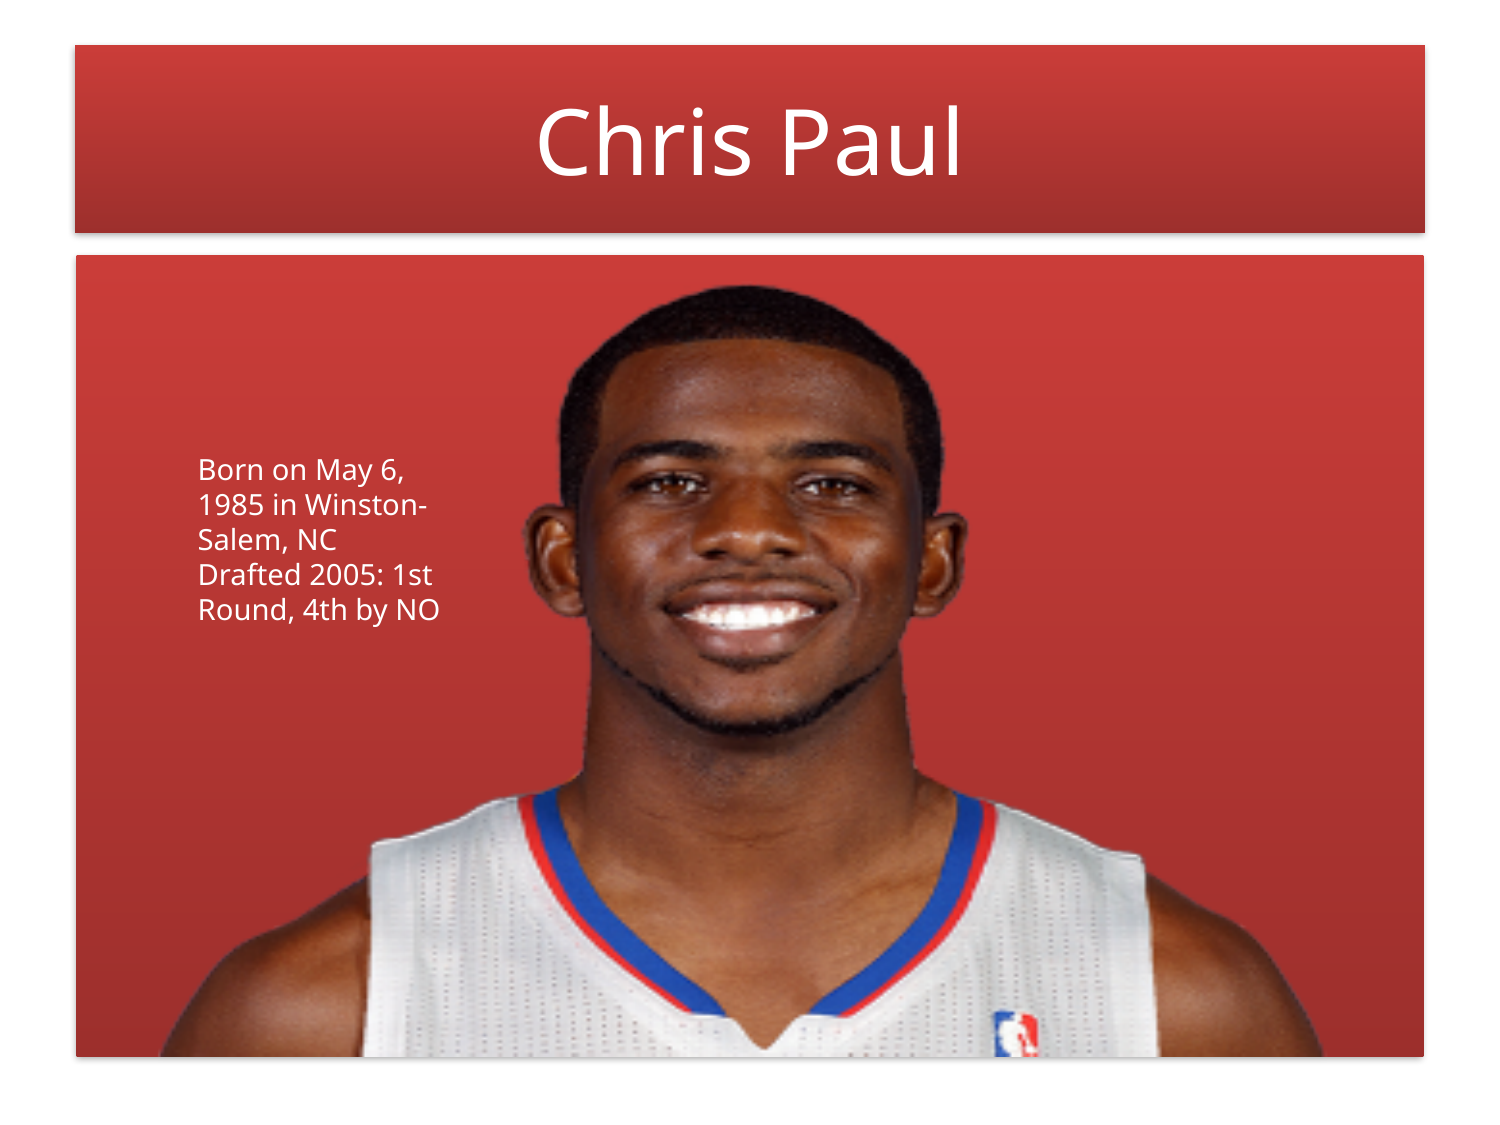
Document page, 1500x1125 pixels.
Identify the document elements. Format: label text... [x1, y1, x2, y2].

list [76, 255, 1424, 1057]
title Chris Paul [75, 45, 1425, 233]
